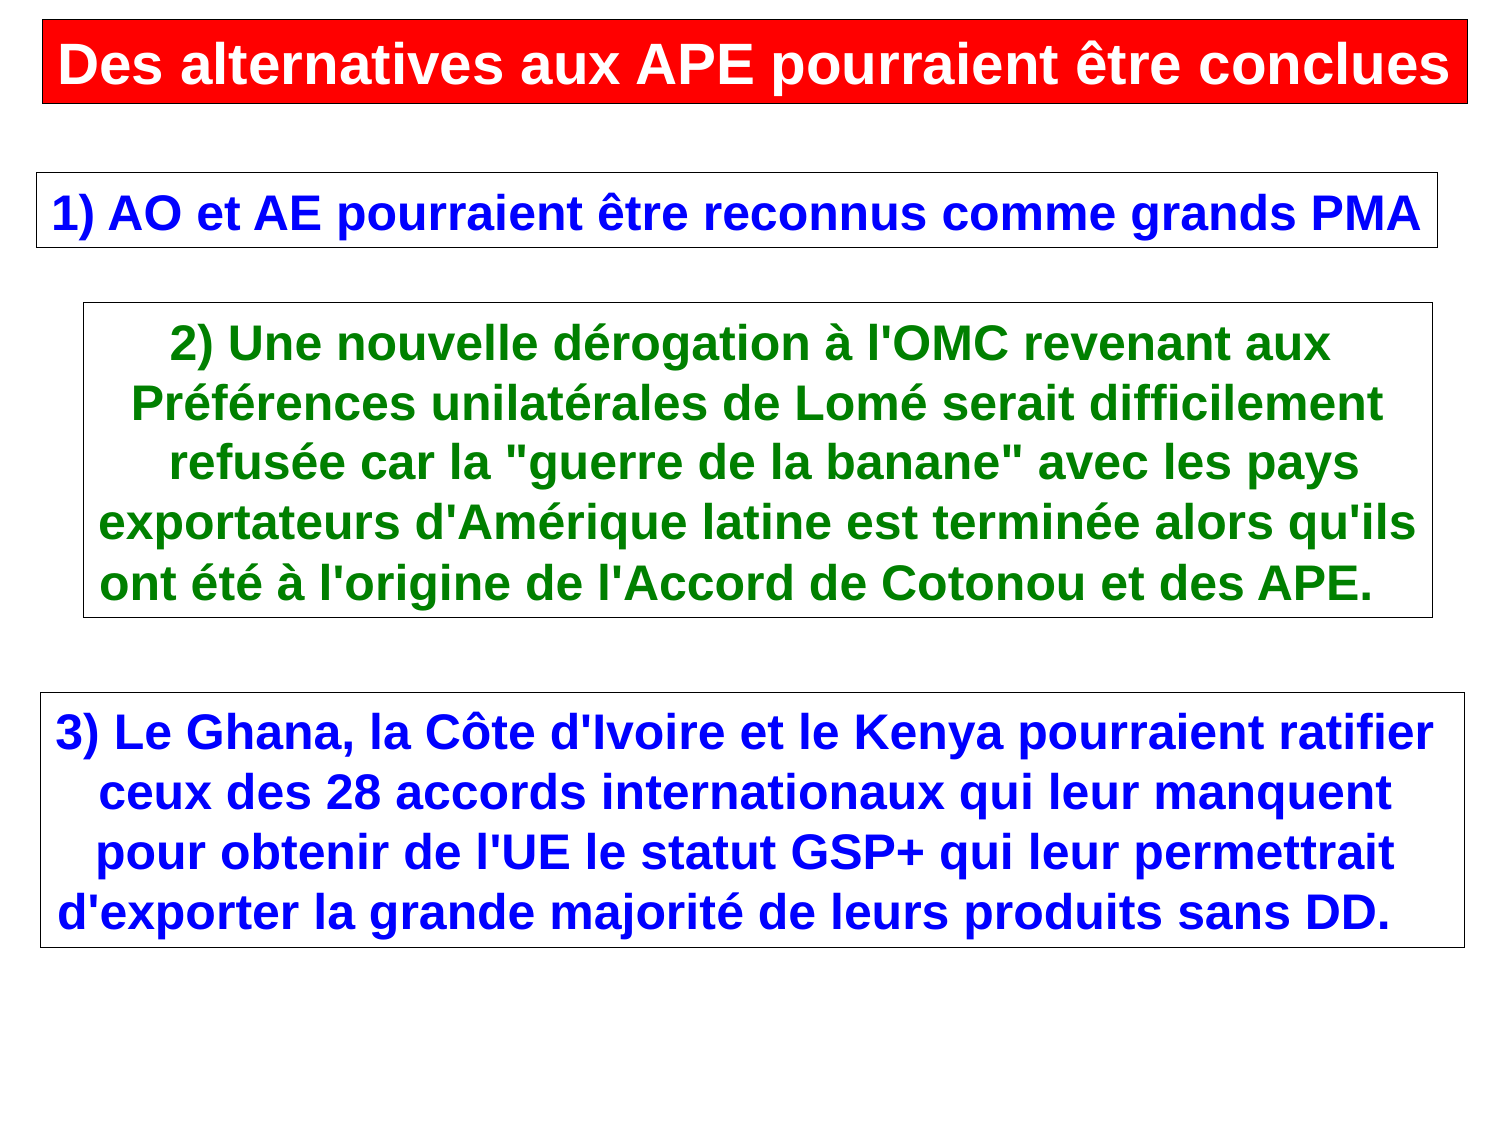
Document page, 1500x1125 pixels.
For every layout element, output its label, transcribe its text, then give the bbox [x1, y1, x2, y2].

text_box Des alternatives aux APE pourraient être conclues [42, 19, 1468, 104]
text_box 1) AO et AE pourraient être reconnus comme grands PMA [36, 172, 1438, 248]
text_box 2) Une nouvelle dérogation à l'OMC revenant aux Préférences unilatérales de Lomé serait difficilement refusée car la "guerre de la banane" avec les pays exportateurs d'Amérique latine est terminée alors qu'ils ont été à l'origine de l'Accord de Cotonou et des APE. [83, 302, 1433, 618]
text_box 3) Le Ghana, la Côte d'Ivoire et le Kenya pourraient ratifier ceux des 28 accords internationaux qui leur manquent pour obtenir de l'UE le statut GSP+ qui leur permettrait d'exporter la grande majorité de leurs produits sans DD. [40, 692, 1465, 948]
